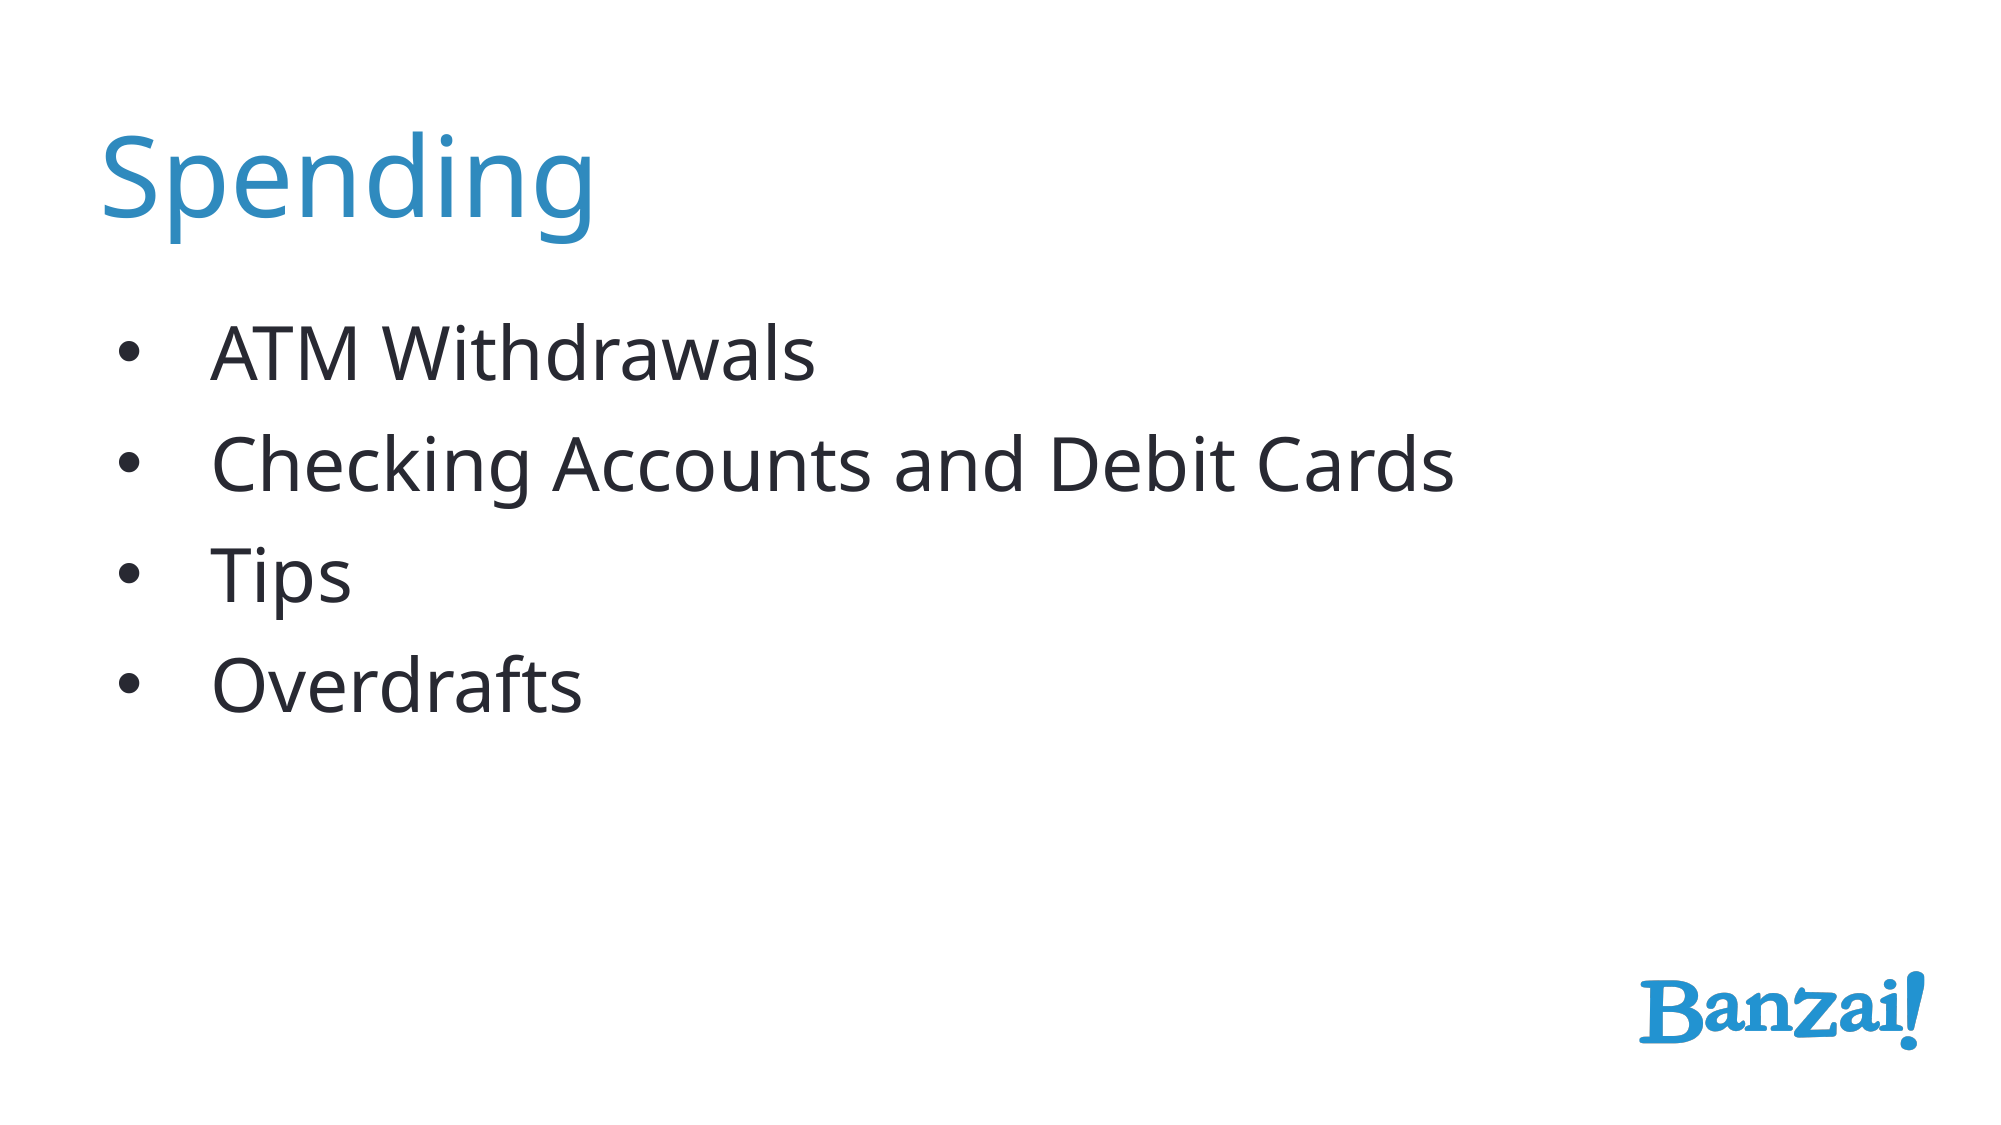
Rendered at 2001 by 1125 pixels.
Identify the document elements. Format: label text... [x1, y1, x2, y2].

picture [1639, 971, 1925, 1055]
title Spending [91, 16, 1892, 250]
subtitle ATM Withdrawals Checking Accounts and Debit Cards Tips Overdrafts [108, 297, 1875, 1019]
